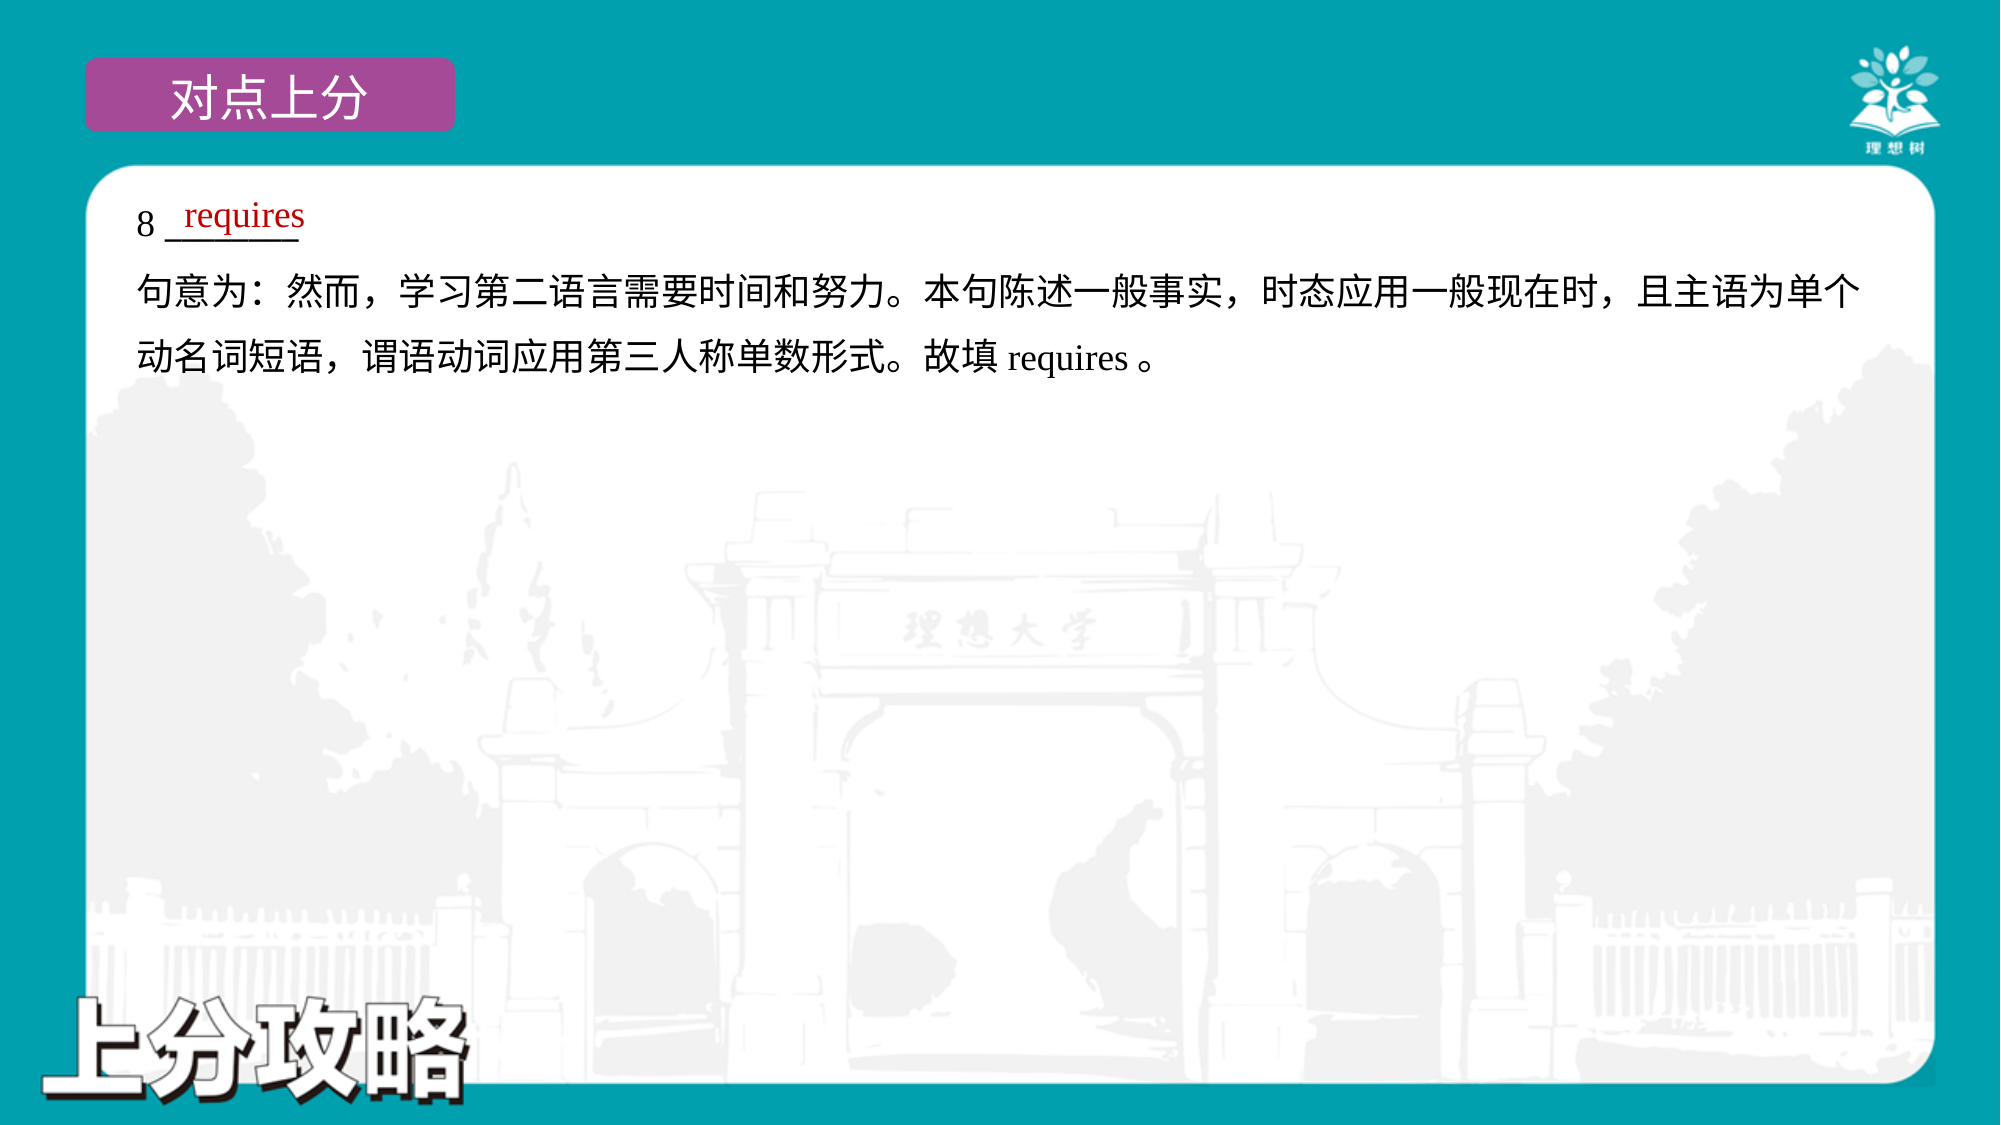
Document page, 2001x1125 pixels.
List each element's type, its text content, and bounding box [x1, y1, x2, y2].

picture [0, 0, 2000, 1125]
text_box 句意为：然而，学习第二语言需要时间和努力。本句陈述一般事实，时态应用一般现在时，且主语为单个 动名词短语，谓语动词应用第三人称单数形式。故填requires。 [136, 244, 1865, 372]
text_box 8 ________ [136, 176, 1865, 237]
text_box requires [170, 168, 319, 228]
